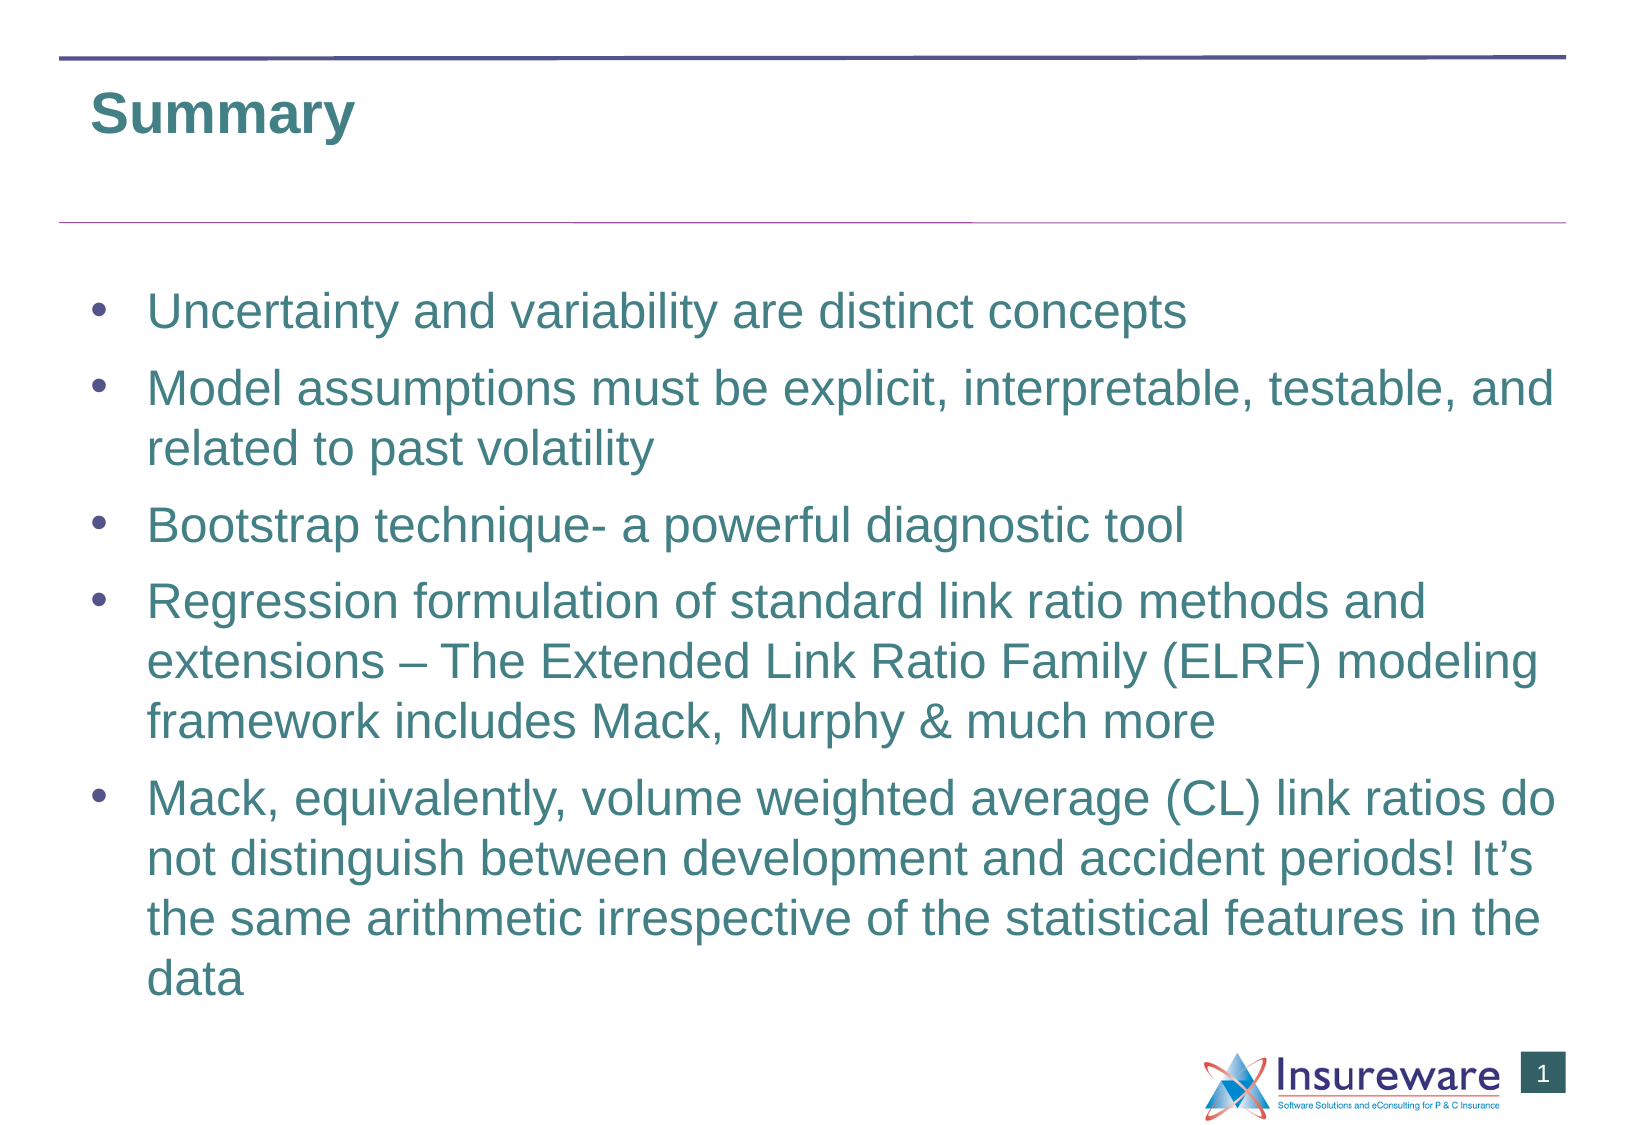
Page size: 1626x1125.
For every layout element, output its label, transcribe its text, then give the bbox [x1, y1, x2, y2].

list Uncertainty and variability are distinct concepts Model assumptions must be explicit, interpretable, testable, and related to past volatility Bootstrap technique- a powerful diagnostic tool Regression formulation of standard link ratio methods and extensions – The Extended Link Ratio Family (ELRF) modeling framework includes Mack, Murphy & much more Mack, equivalently, volume weighted average (CL) link ratios do not distinguish between development and accident periods! It’s the same arithmetic irrespective of the statistical features in the data [90, 278, 1568, 1048]
slide_number 0 [1520, 1051, 1566, 1093]
title Summary [90, 79, 1568, 204]
picture [1202, 1052, 1500, 1122]
